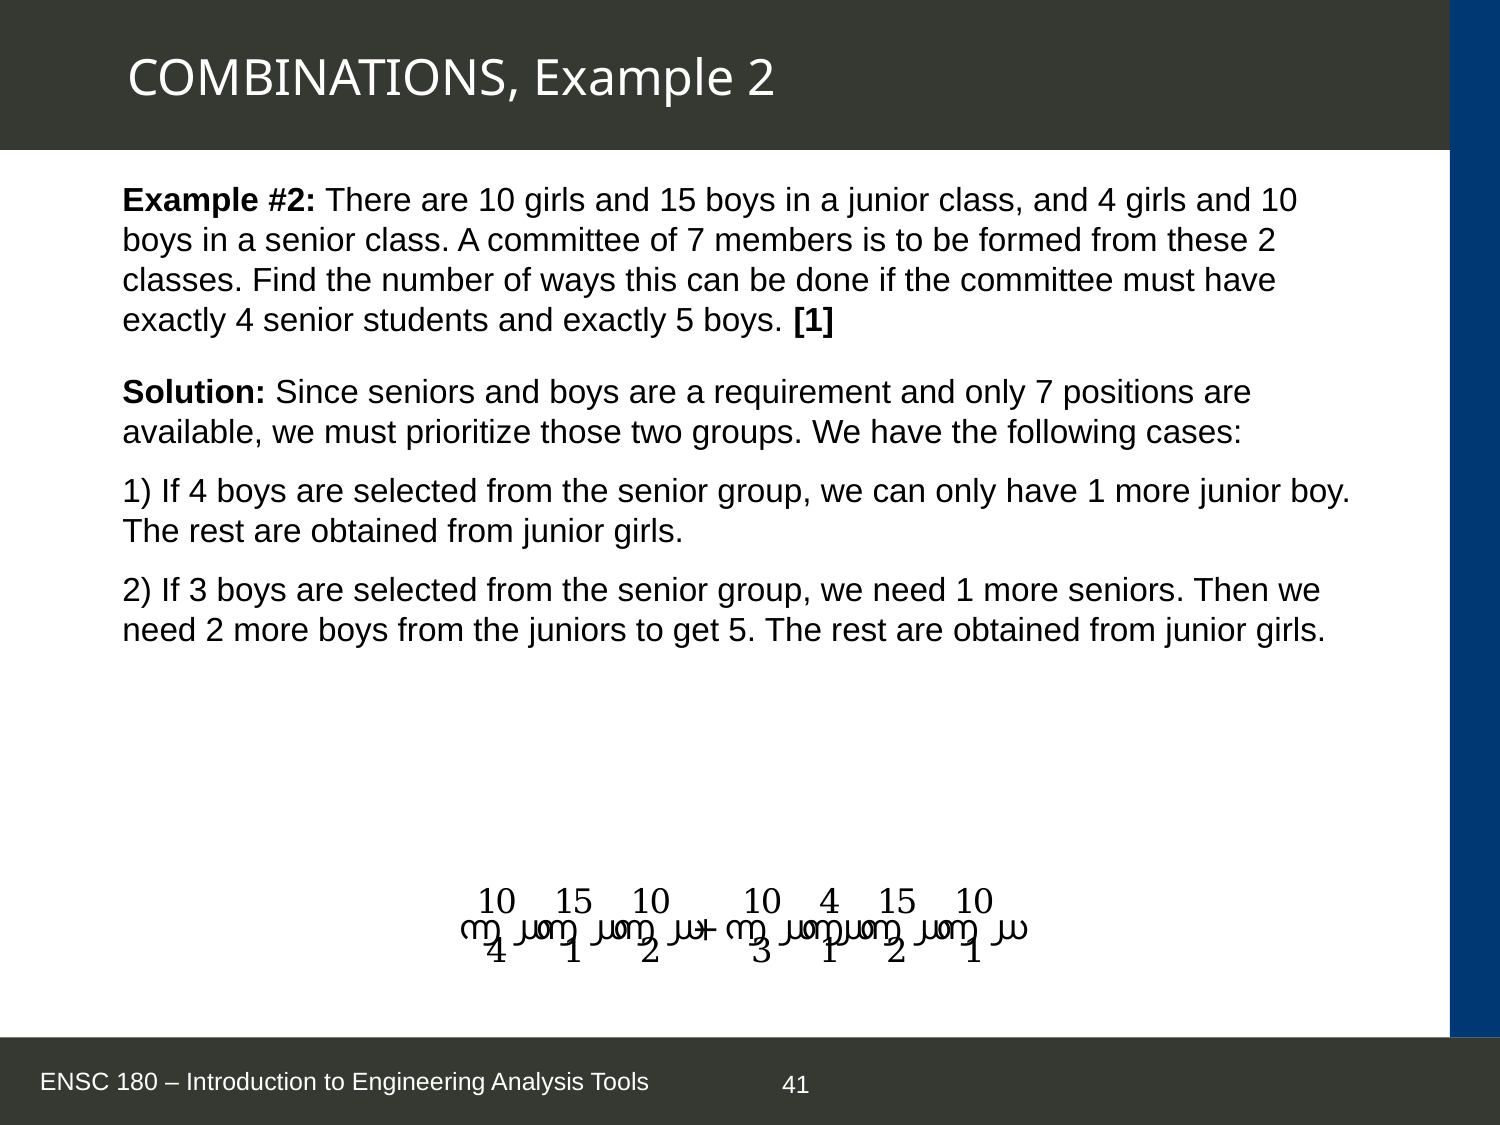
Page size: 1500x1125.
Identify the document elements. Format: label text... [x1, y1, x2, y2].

footer ENSC 180 – Introduction to Engineering Analysis Tools [24, 1057, 740, 1113]
title COMBINATIONS, Example 2 [112, 37, 1450, 138]
list Example #2: There are 10 girls and 15 boys in a junior class, and 4 girls and 10 boys in a senior class. A committee of 7 members is to be formed from these 2 classes. Find the number of ways this can be done if the committee must have exactly 4 senior students and exactly 5 boys. [1] Solution: Since seniors and boys are a requirement and only 7 positions are available, we must prioritize those two groups. We have the following cases: 1) If 4 boys are selected from the senior group, we can only have 1 more junior boy. The rest are obtained from junior girls. 2) If 3 boys are selected from the senior group, we need 1 more seniors. Then we need 2 more boys from the juniors to get 5. The rest are obtained from junior girls. [107, 171, 1383, 963]
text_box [388, 885, 1079, 1001]
